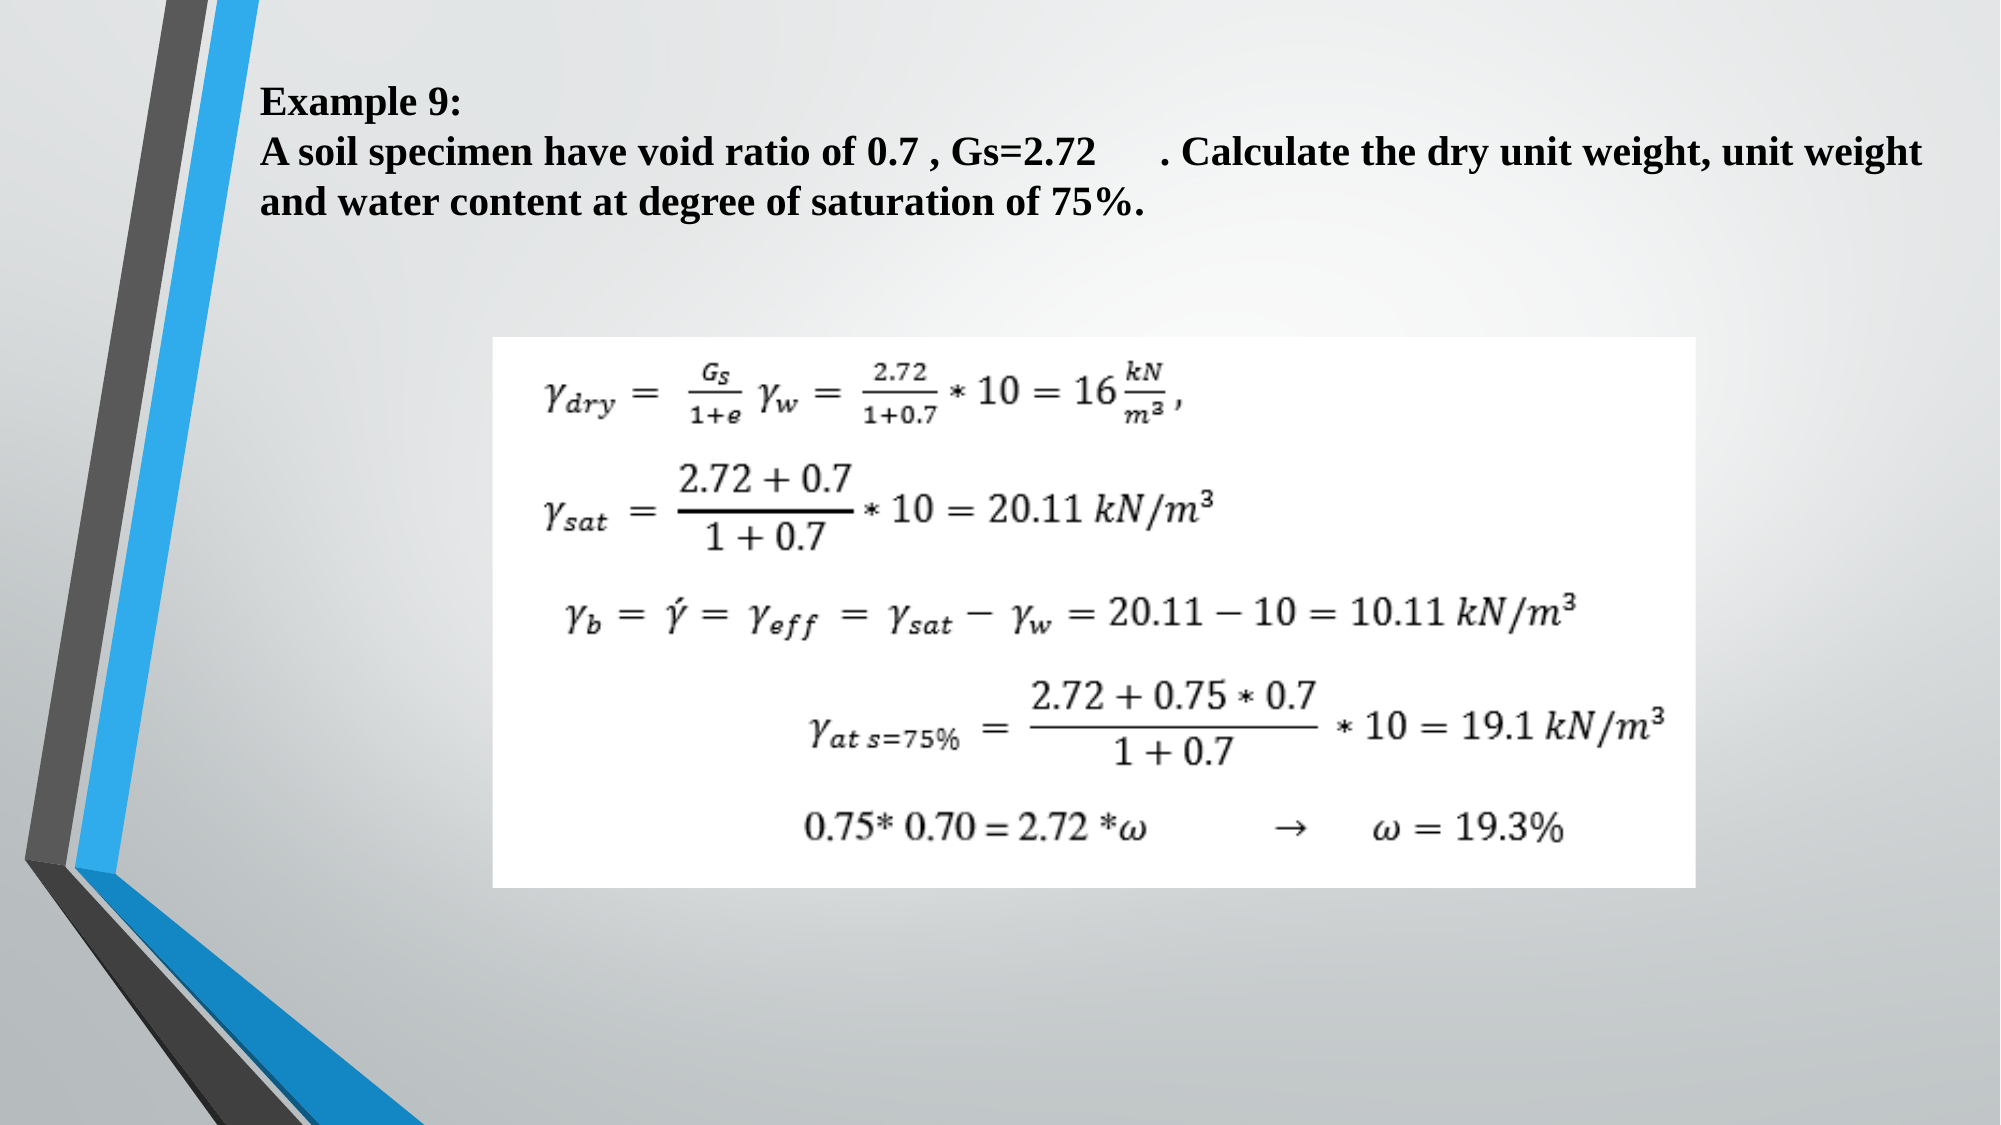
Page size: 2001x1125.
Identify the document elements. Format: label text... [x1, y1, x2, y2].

text_box Example 9: A soil specimen have void ratio of 0.7 , Gs=2.72 . Calculate the dry unit weight, unit weight and water content at degree of saturation of 75%. [244, 66, 2000, 232]
picture [492, 337, 1696, 888]
